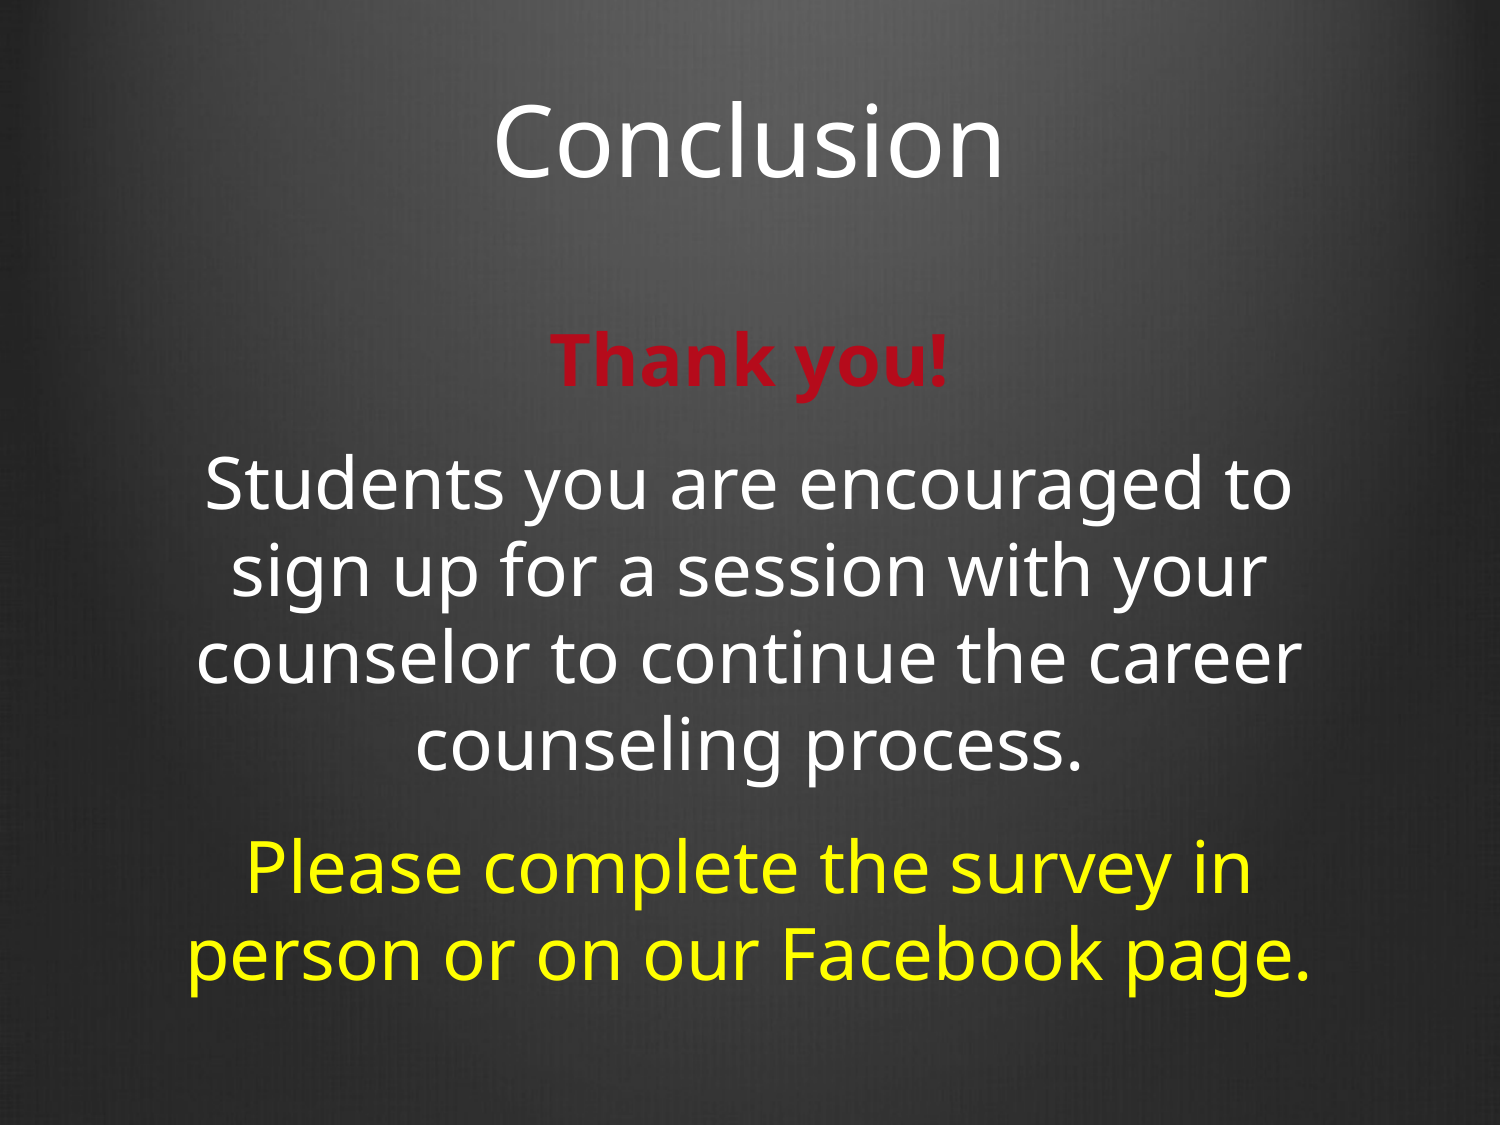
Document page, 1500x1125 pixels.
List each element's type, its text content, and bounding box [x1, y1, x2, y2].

list Thank you! Students you are encouraged to sign up for a session with your counselor to continue the career counseling process. Please complete the survey in person or on our Facebook page. [112, 306, 1388, 1005]
title Conclusion [112, 19, 1388, 255]
